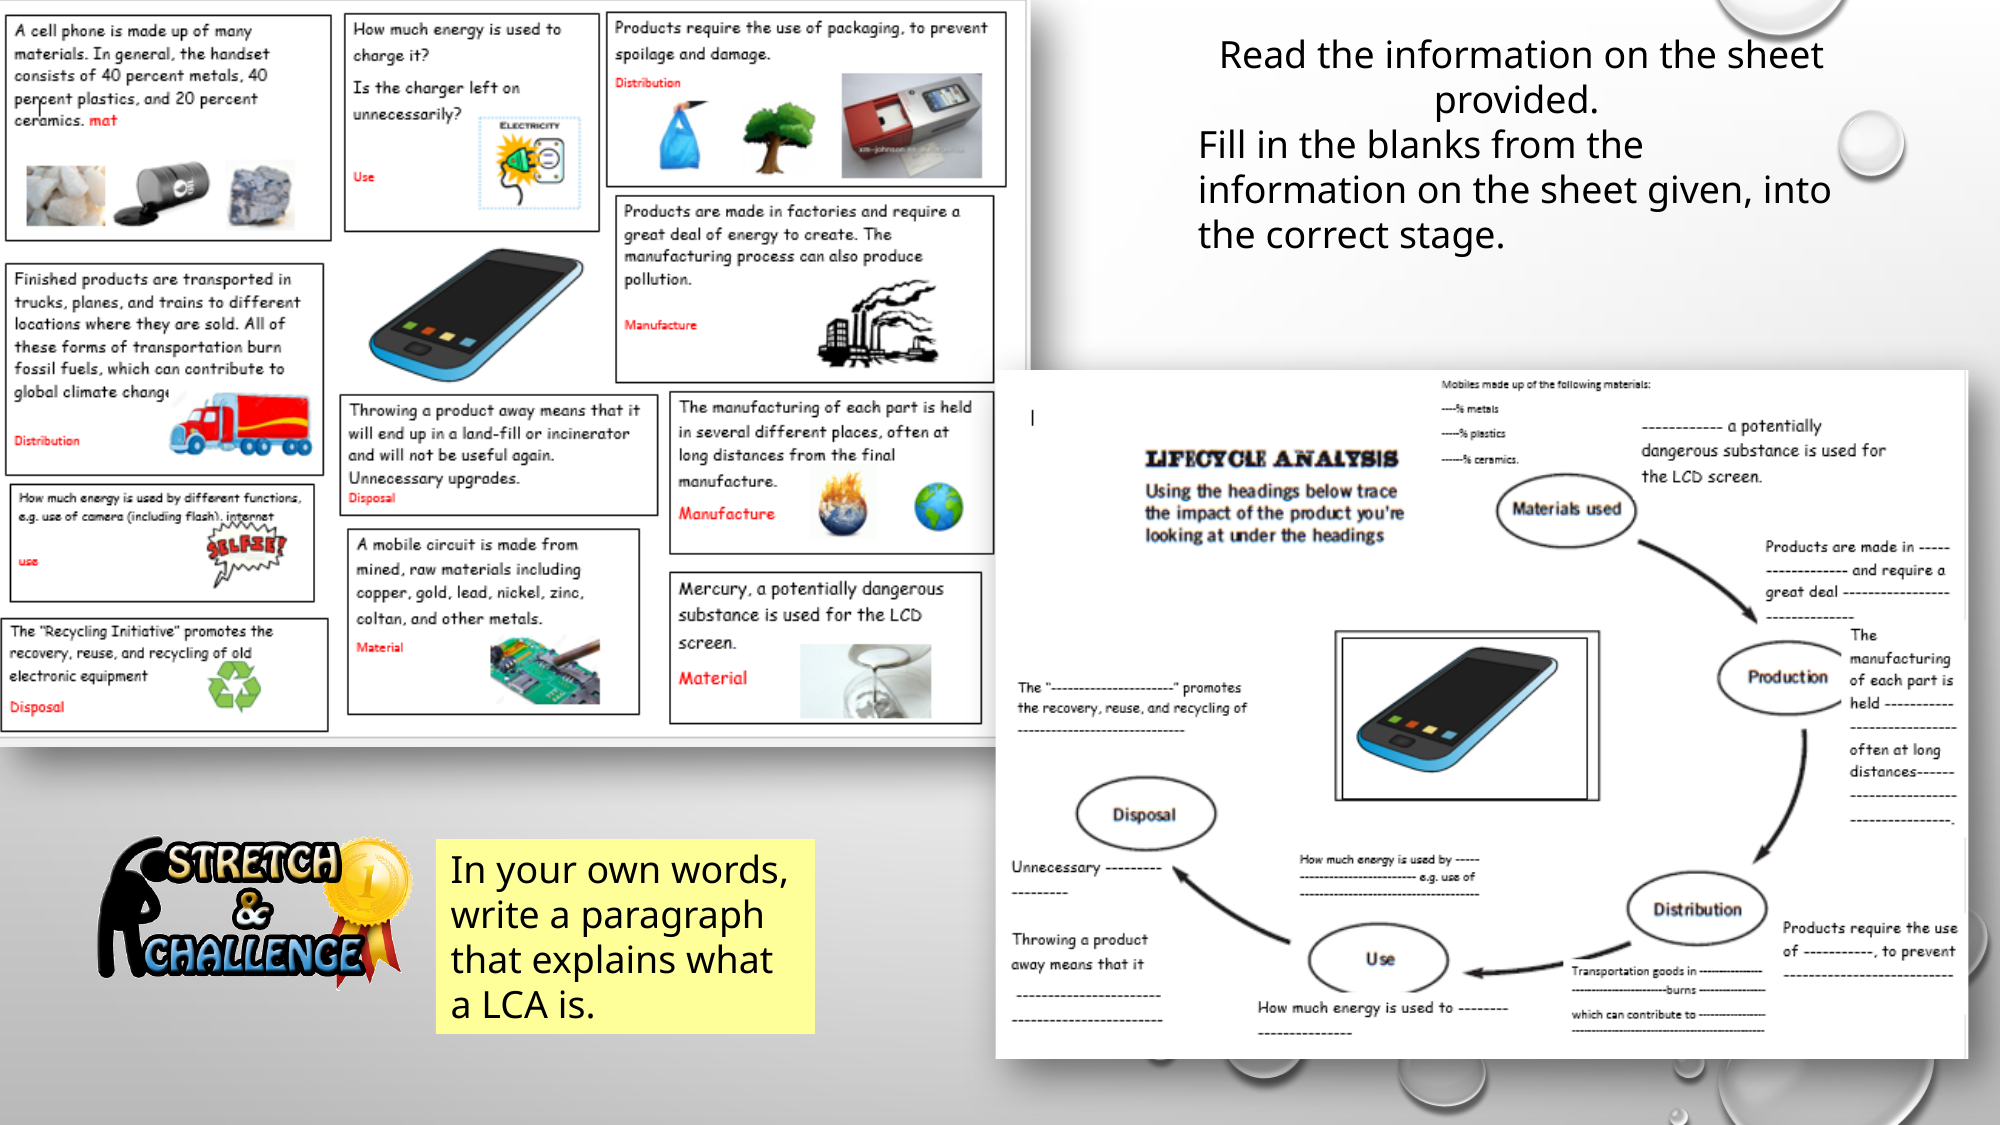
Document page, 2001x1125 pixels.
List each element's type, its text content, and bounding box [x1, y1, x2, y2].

text_box In your own words, write a paragraph that explains what a LCA is. [435, 839, 815, 1034]
picture [0, 0, 2000, 1125]
text_box Read the information on the sheet provided. Fill in the blanks from the information on the sheet given, into the correct stage. [1183, 23, 1861, 264]
